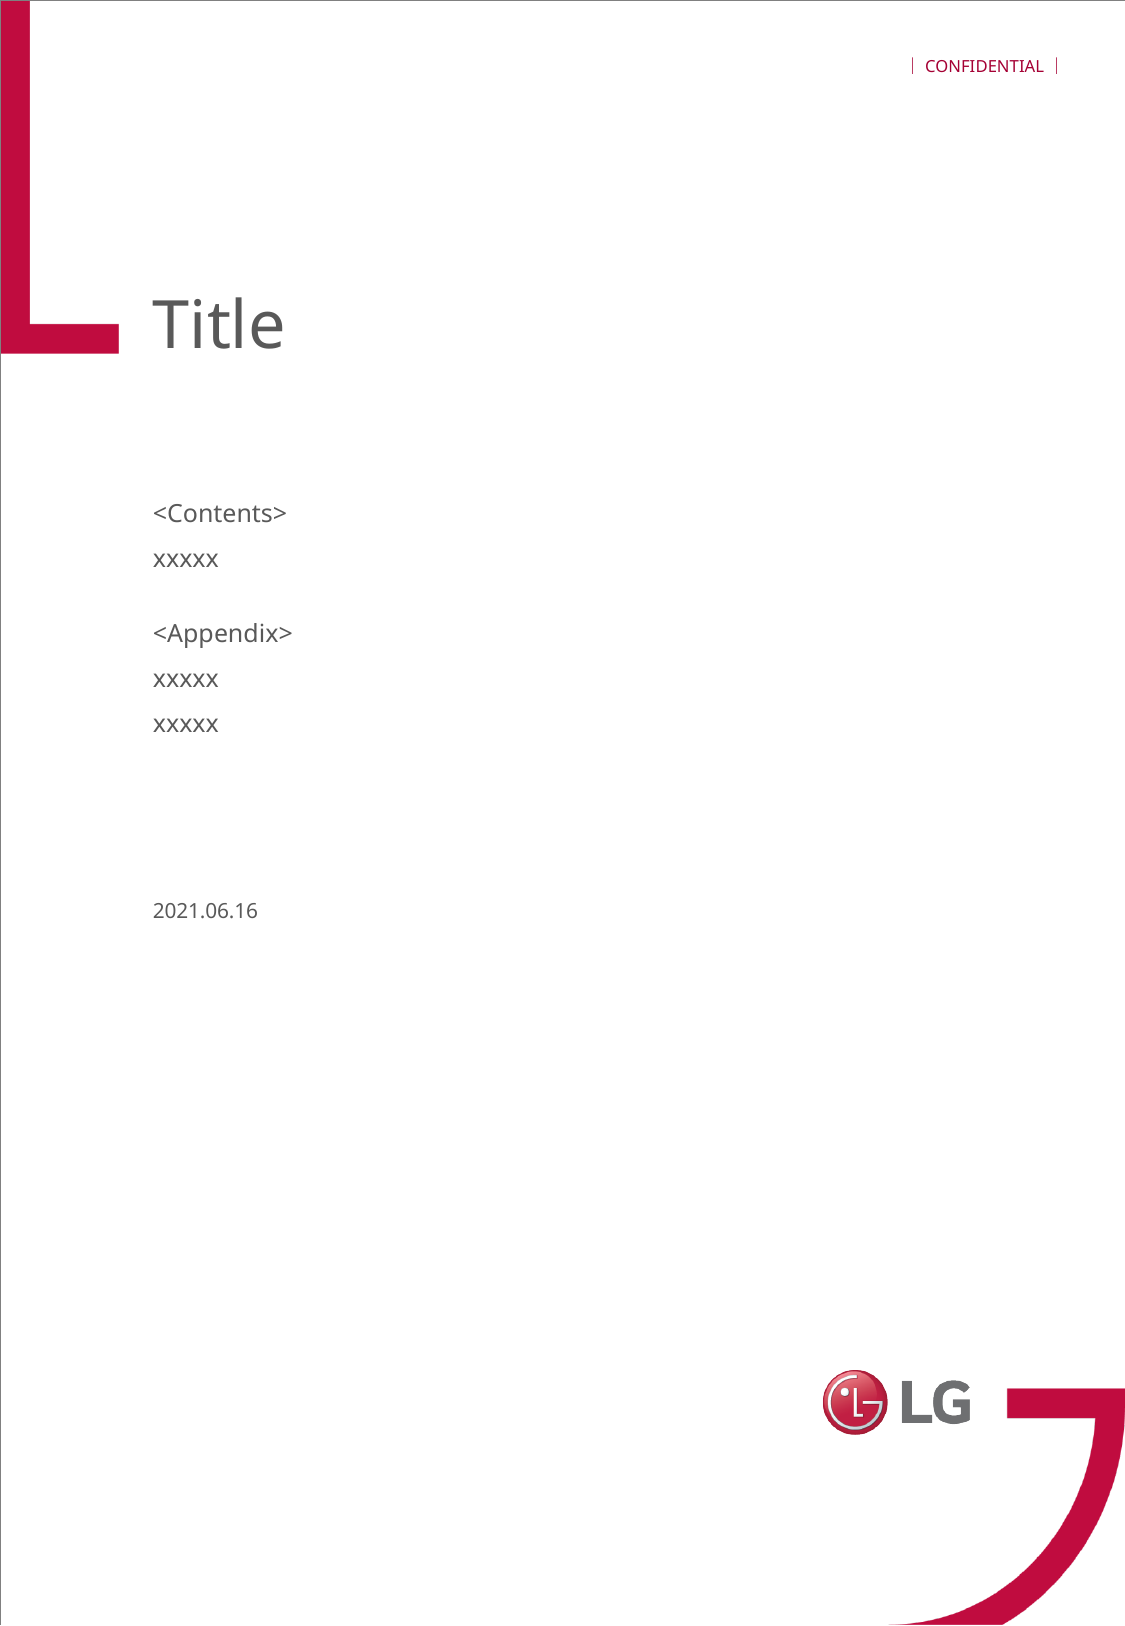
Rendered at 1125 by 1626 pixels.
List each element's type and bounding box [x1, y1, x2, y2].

picture [799, 1347, 1125, 1625]
text_box [0, 0, 1125, 1625]
picture [0, 0, 121, 355]
